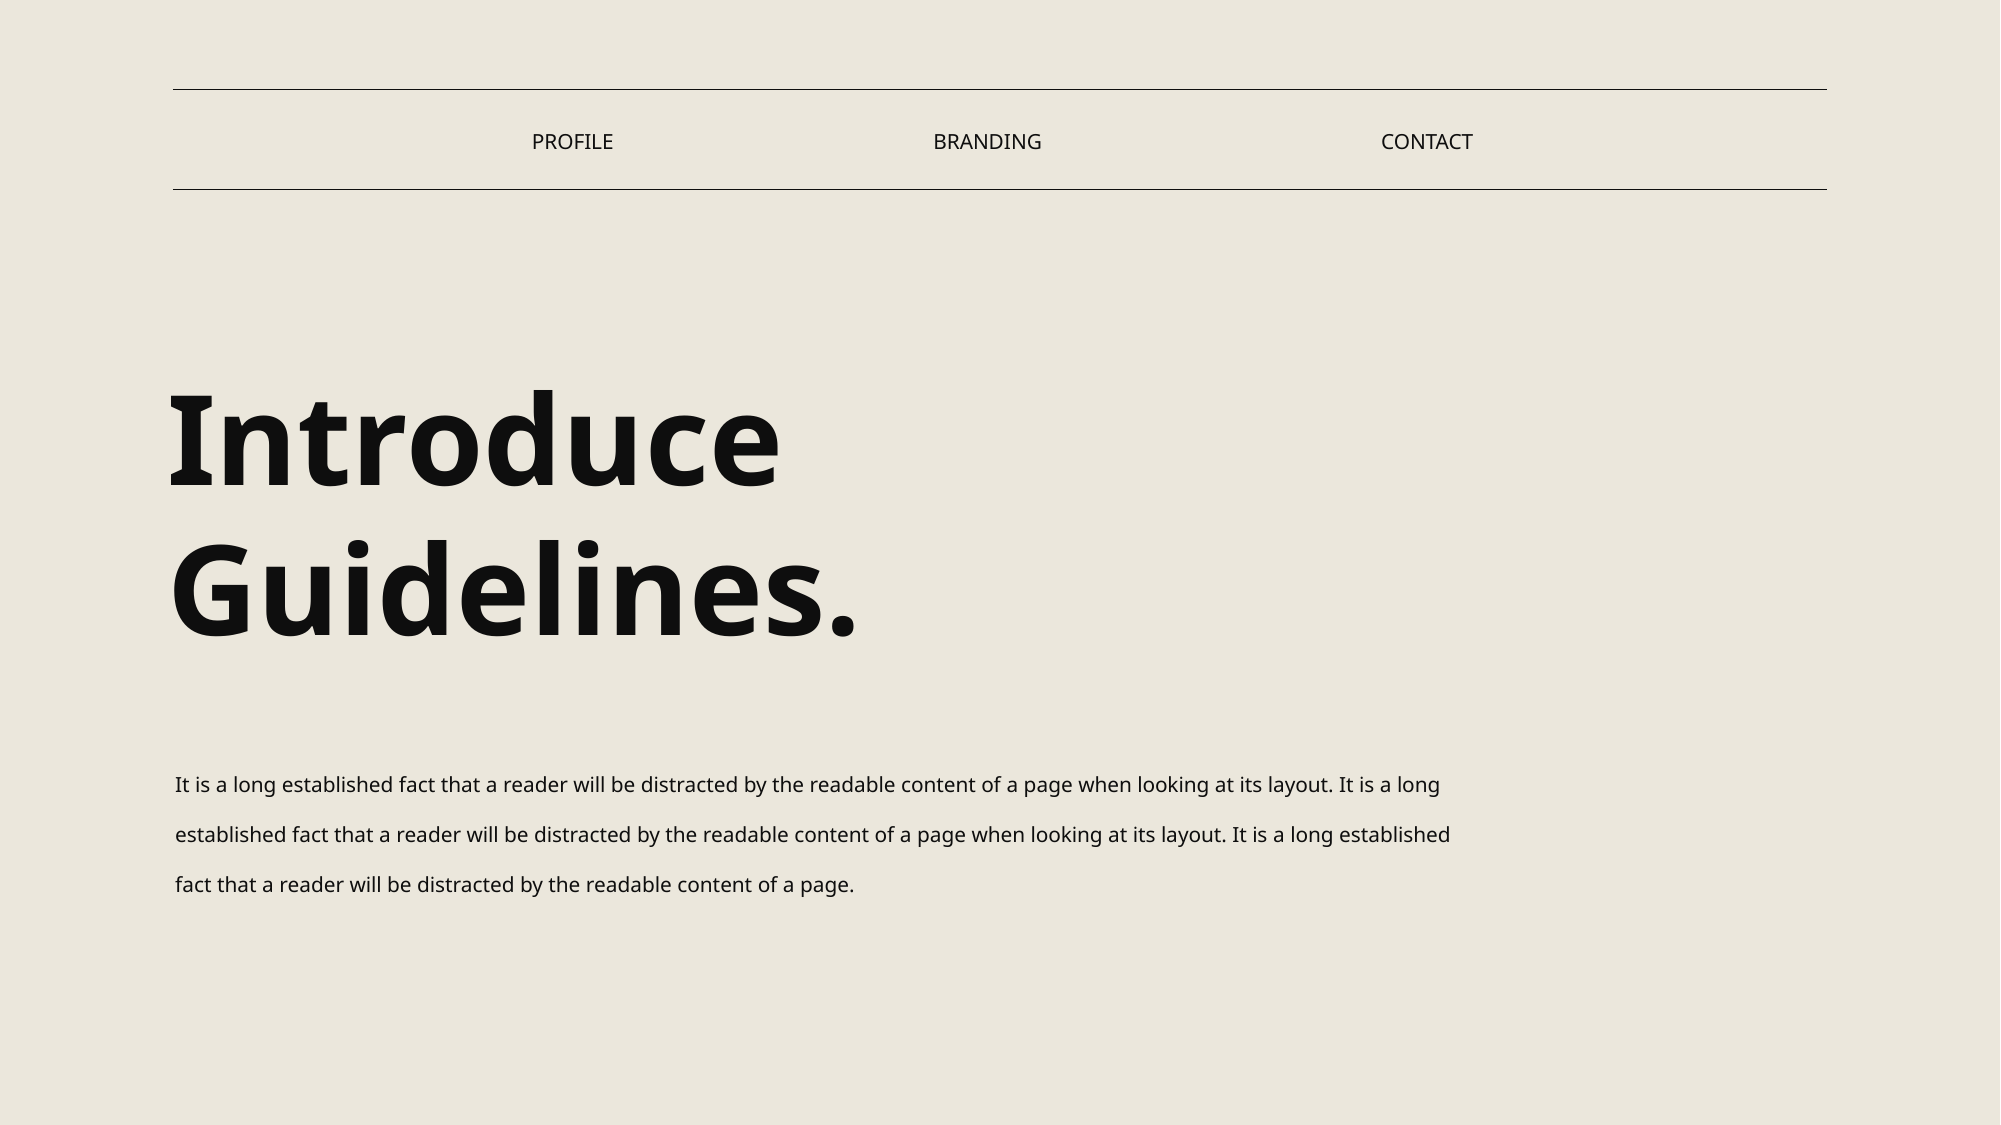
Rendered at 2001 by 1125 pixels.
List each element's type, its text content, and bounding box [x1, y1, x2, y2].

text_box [437, 121, 1563, 162]
text_box Introduce Guidelines. [152, 352, 886, 566]
text_box It is a long established fact that a reader will be distracted by the readable content of a page when looking at its layout. It is a long established fact that a reader will be distracted by the readable content of a page when looking at its layout. It is a long established fact that a reader will be distracted by the readable content of a page. [160, 738, 1467, 904]
